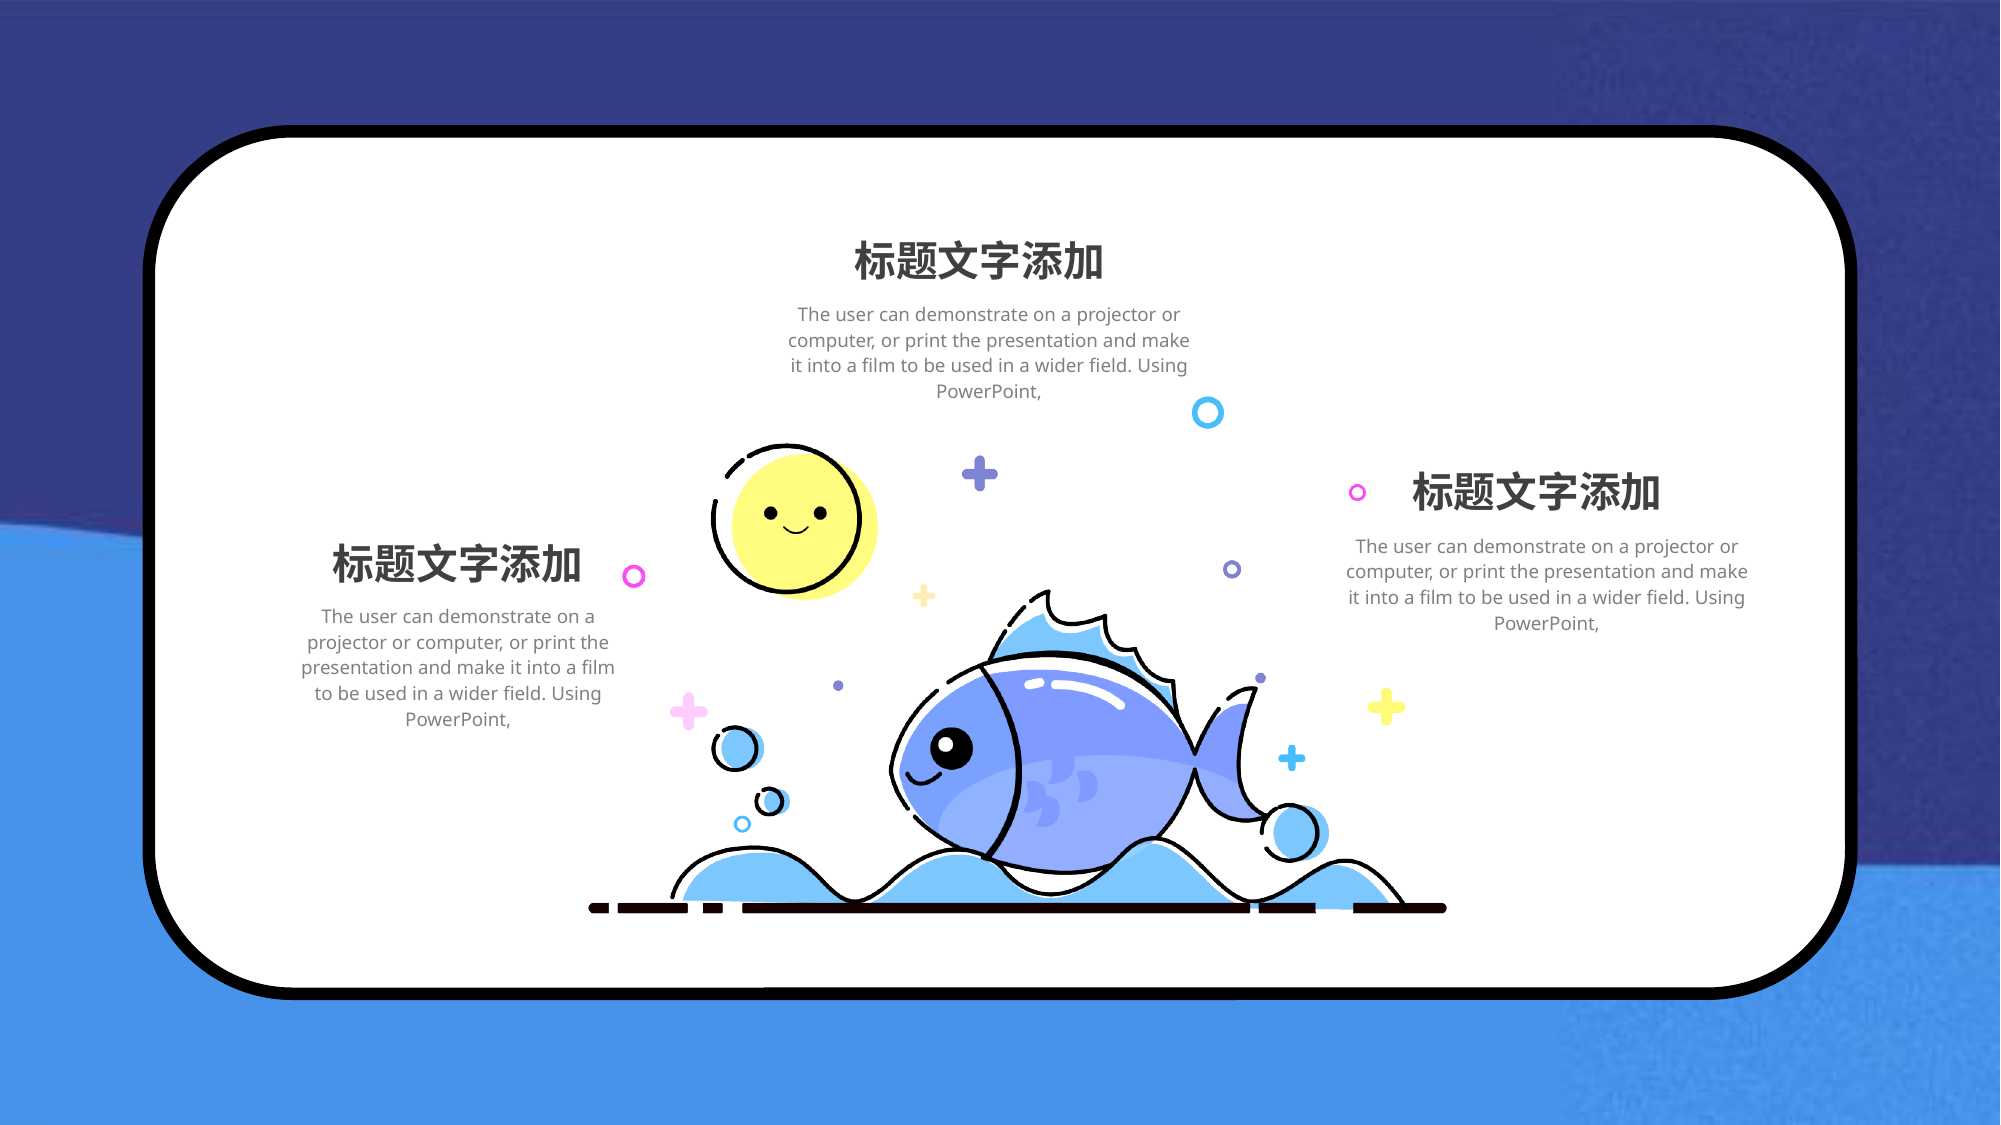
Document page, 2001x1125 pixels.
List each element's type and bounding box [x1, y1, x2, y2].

text_box [693, 216, 1266, 384]
text_box [1251, 448, 1824, 616]
picture [0, 0, 2000, 1125]
text_box [171, 520, 745, 712]
